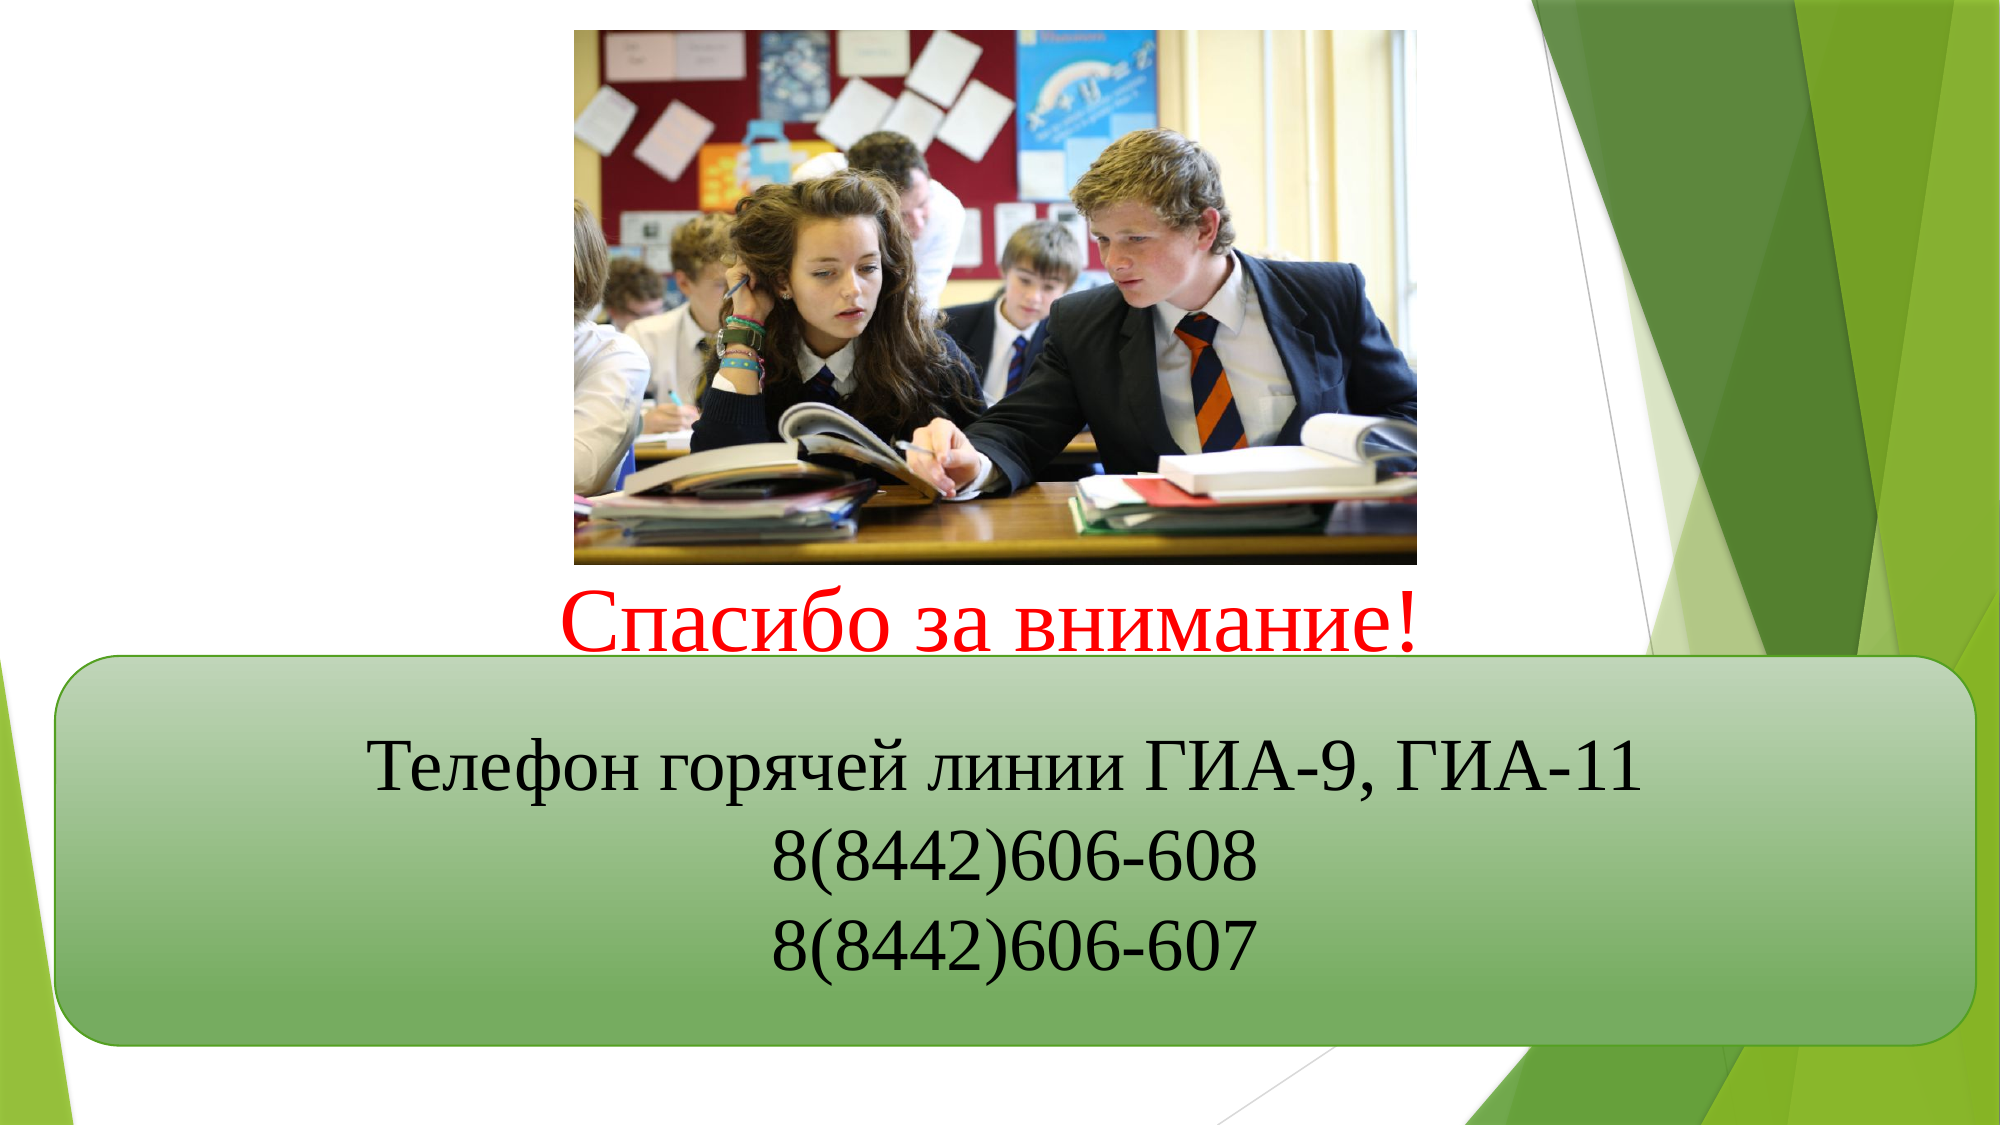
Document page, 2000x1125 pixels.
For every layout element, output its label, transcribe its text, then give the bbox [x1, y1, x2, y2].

text_box Телефон горячей линии ГИА-9, ГИА-11 8(8442)606-608 8(8442)606-607 [53, 654, 1978, 1047]
picture [573, 30, 1418, 565]
list Спасибо за внимание! [111, 354, 1850, 655]
